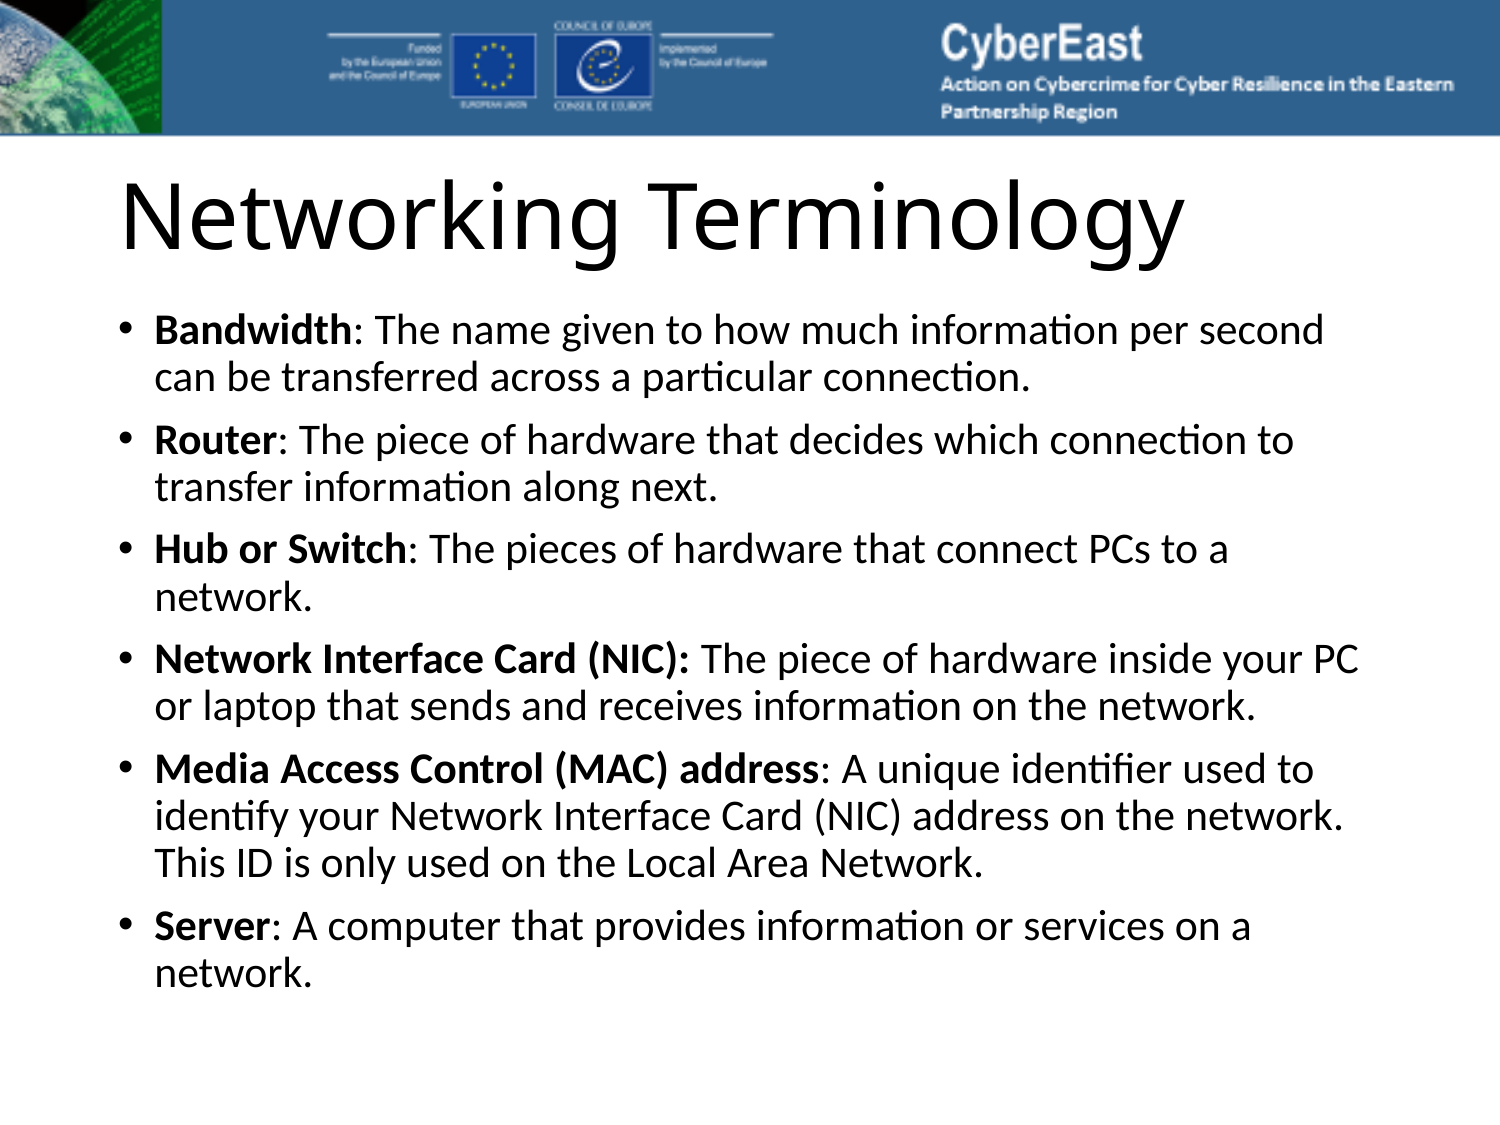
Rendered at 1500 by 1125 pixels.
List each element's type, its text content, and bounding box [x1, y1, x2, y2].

picture [0, 0, 1500, 1125]
title Networking Terminology [103, 111, 1397, 299]
list Bandwidth: The name given to how much information per second can be transferred across a particular connection. Router: The piece of hardware that decides which connection to transfer information along next. Hub or Switch: The pieces of hardware that connect PCs to a network. Network Interface Card (NIC): The piece of hardware inside your PC or laptop that sends and receives information on the network. Media Access Control (MAC) address: A unique identifier used to identify your Network Interface Card (NIC) address on the network. This ID is only used on the Local Area Network. Server: A computer that provides information or services on a network. [103, 299, 1397, 1014]
